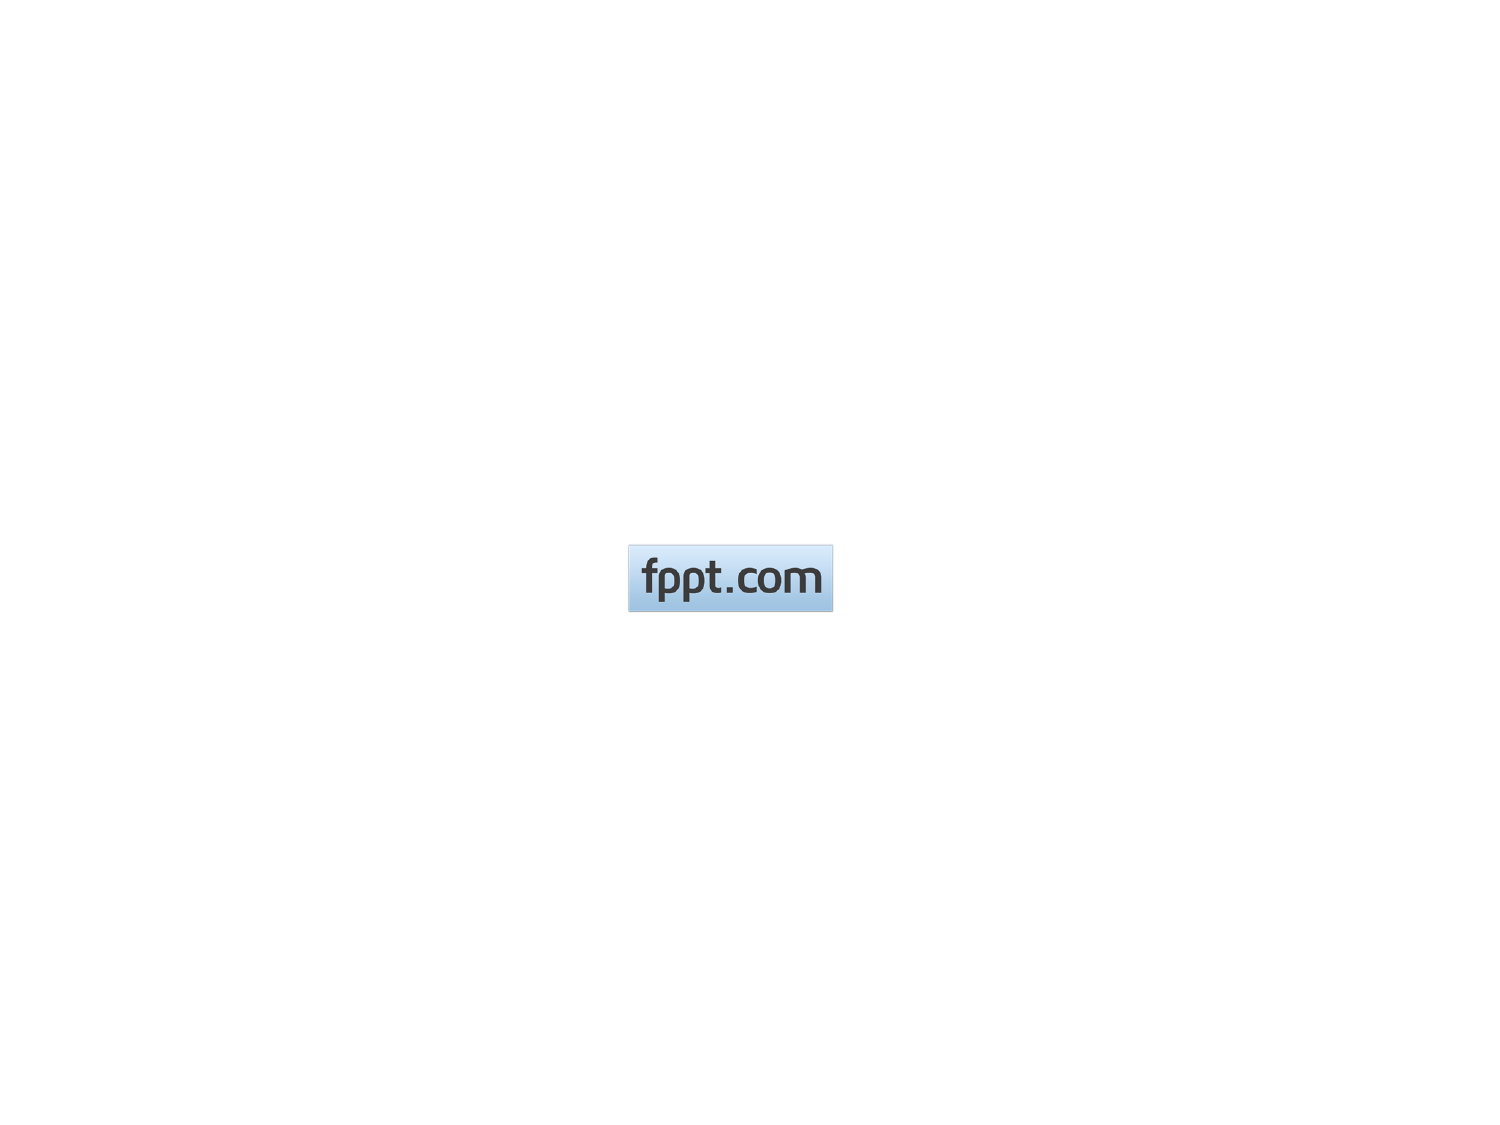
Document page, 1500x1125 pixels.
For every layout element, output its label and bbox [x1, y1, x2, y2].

picture [619, 538, 839, 618]
